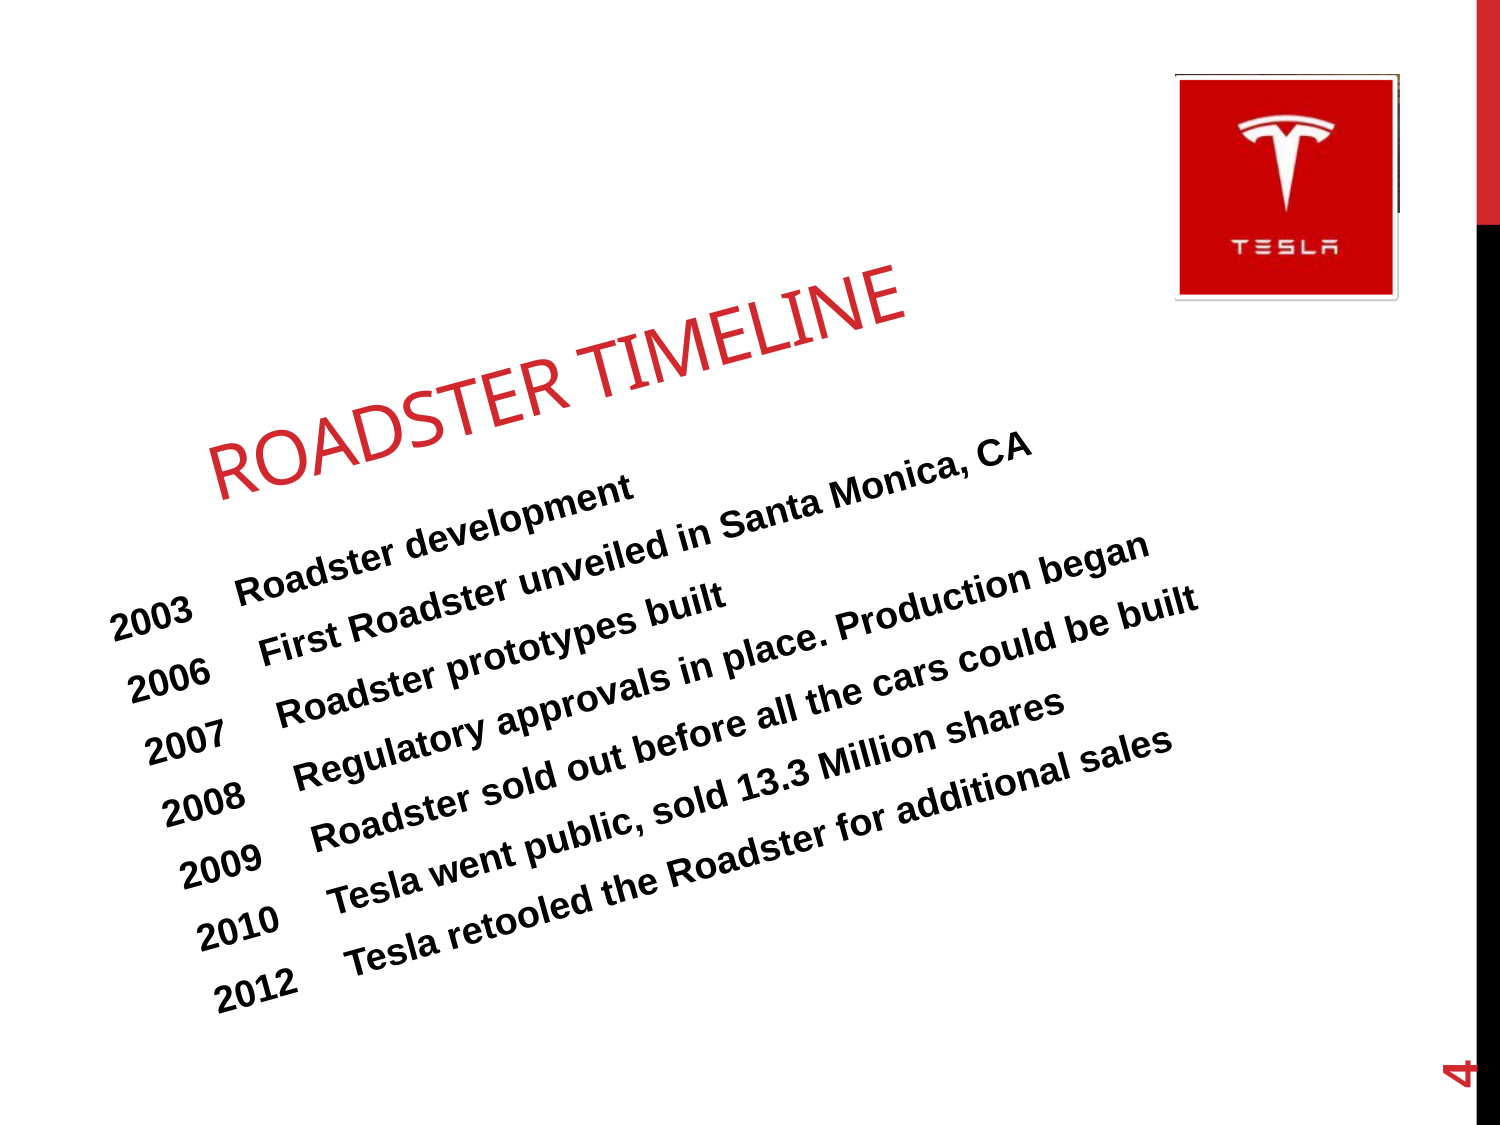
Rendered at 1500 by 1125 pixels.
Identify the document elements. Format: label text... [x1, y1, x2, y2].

list Roadster development 2006 First Roadster unveiled in Santa Monica, CA 2007 Roadster prototypes built 2008 Regulatory approvals in place. Production began 2009 Roadster sold out before all the cars could be built 2010 Tesla went public, sold 13.3 Million shares 2012 Tesla retooled the Roadster for additional sales [87, 299, 1413, 1037]
slide_number 4 [1427, 887, 1488, 1104]
picture [1174, 74, 1401, 302]
title Roadster timeline [149, 63, 1125, 529]
